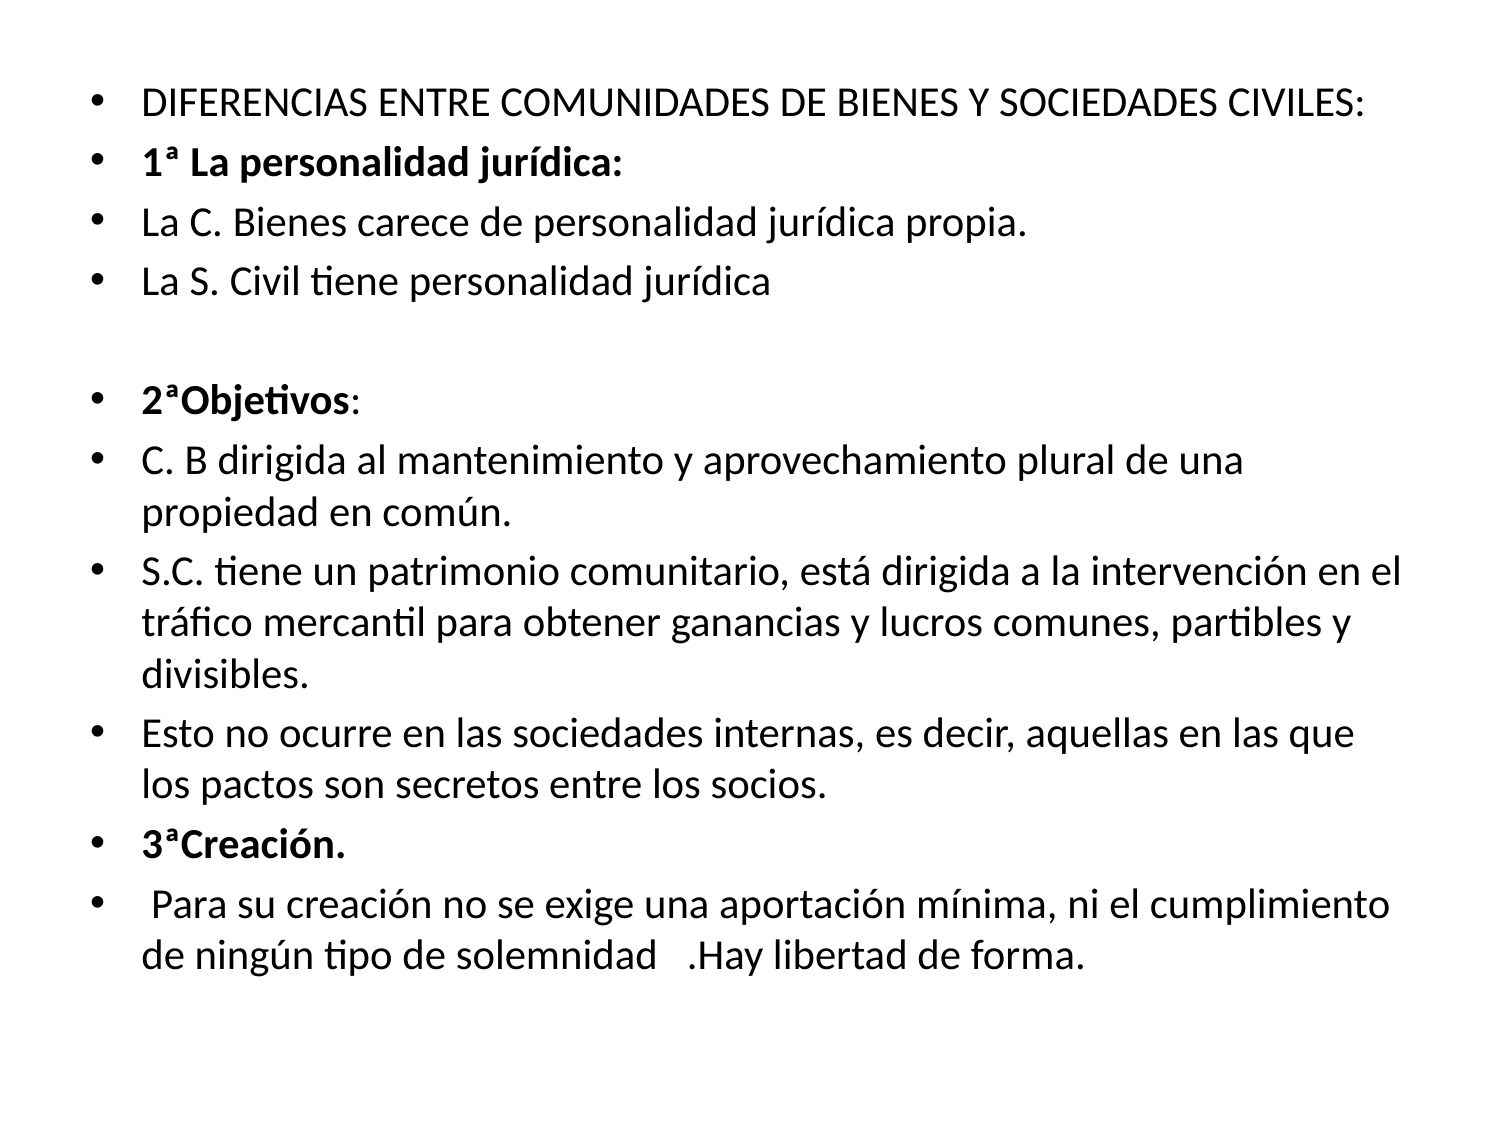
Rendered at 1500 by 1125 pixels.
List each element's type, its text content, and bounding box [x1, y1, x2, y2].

list DIFERENCIAS ENTRE COMUNIDADES DE BIENES Y SOCIEDADES CIVILES: 1ª La personalidad jurídica: La C. Bienes carece de personalidad jurídica propia. La S. Civil tiene personalidad jurídica 2ªObjetivos: C. B dirigida al mantenimiento y aprovechamiento plural de una propiedad en común. S.C. tiene un patrimonio comunitario, está dirigida a la intervención en el tráfico mercantil para obtener ganancias y lucros comunes, partibles y divisibles. Esto no ocurre en las sociedades internas, es decir, aquellas en las que los pactos son secretos entre los socios. 3ªCreación. Para su creación no se exige una aportación mínima, ni el cumplimiento de ningún tipo de solemnidad .Hay libertad de forma. [75, 66, 1425, 1005]
